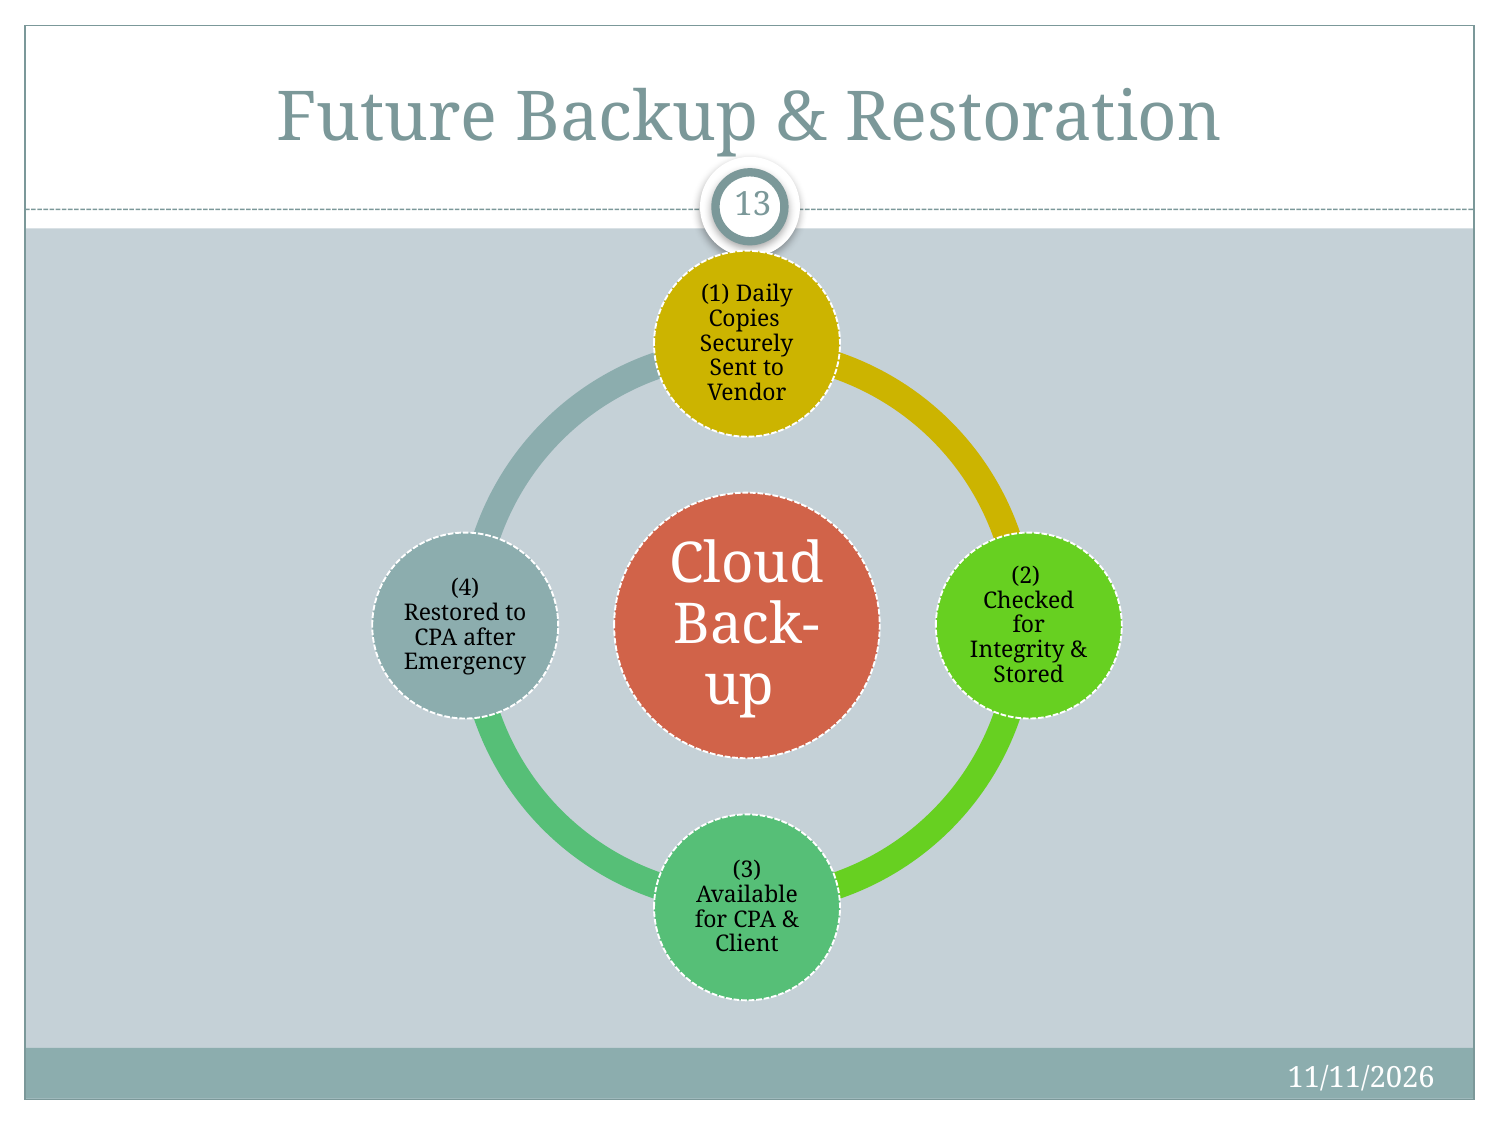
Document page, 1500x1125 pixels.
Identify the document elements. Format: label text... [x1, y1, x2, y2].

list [49, 250, 1445, 1001]
slide_number 13 [715, 168, 791, 241]
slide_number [950, 1050, 1450, 1111]
title Future Backup & Restoration [49, 37, 1450, 162]
